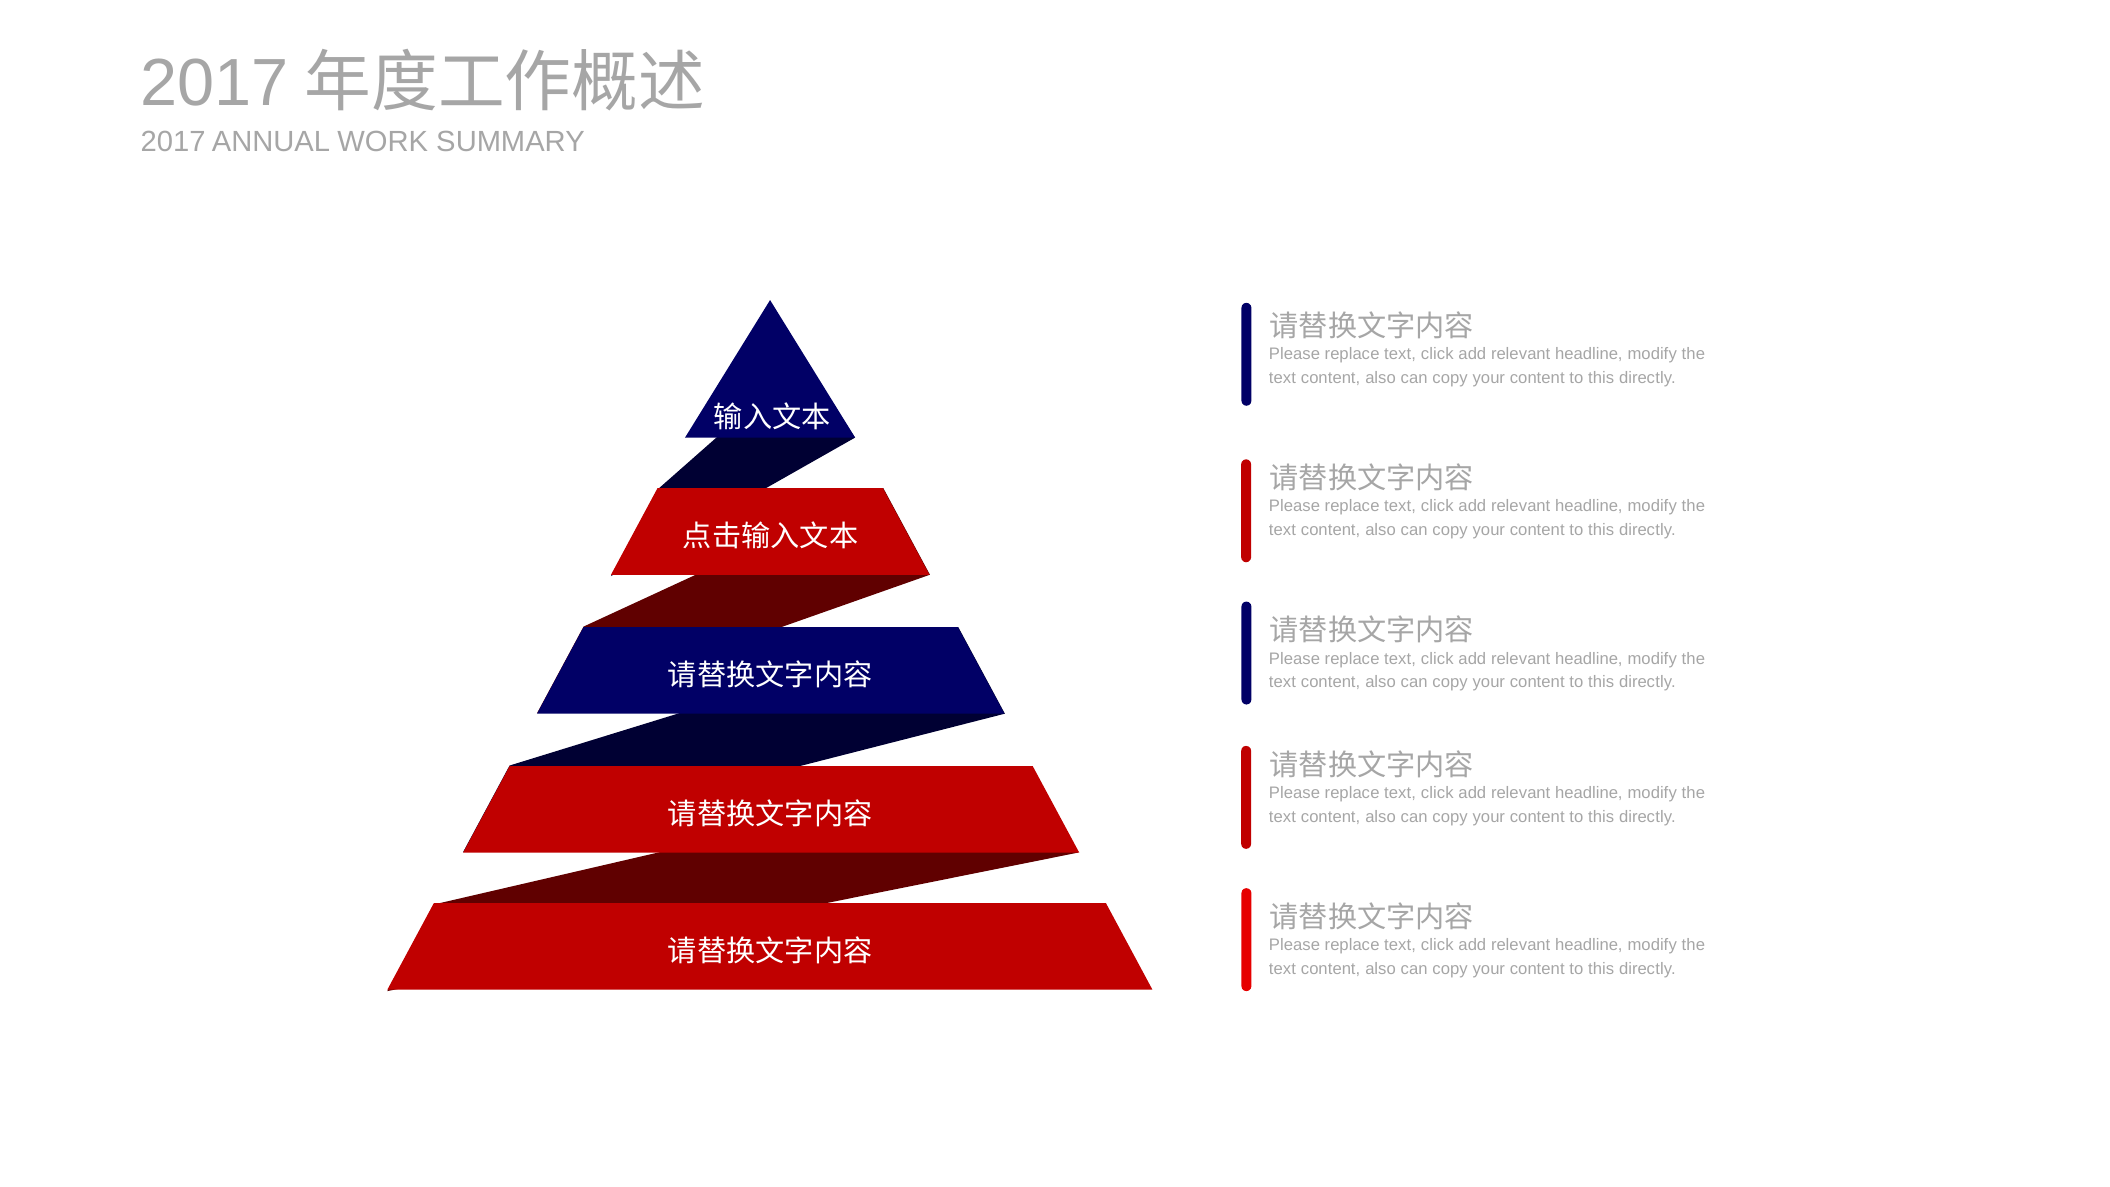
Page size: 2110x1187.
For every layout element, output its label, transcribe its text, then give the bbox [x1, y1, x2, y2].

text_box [1268, 452, 1712, 538]
text_box [1240, 600, 1253, 706]
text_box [684, 300, 857, 448]
text_box [1240, 886, 1253, 993]
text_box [1268, 604, 1712, 690]
text_box [509, 714, 1004, 766]
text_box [1268, 300, 1712, 386]
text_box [1268, 891, 1712, 977]
text_box 2017 ANNUAL WORK SUMMARY [140, 122, 602, 158]
text_box [1240, 301, 1253, 407]
text_box [1240, 744, 1253, 850]
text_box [536, 627, 1005, 714]
text_box [1240, 458, 1253, 564]
text_box [440, 853, 1077, 903]
text_box 2017年度工作概述 [140, 38, 789, 119]
text_box [659, 448, 837, 488]
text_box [463, 766, 1080, 853]
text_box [387, 903, 1153, 990]
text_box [1268, 738, 1712, 825]
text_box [610, 488, 930, 575]
text_box [583, 575, 930, 627]
